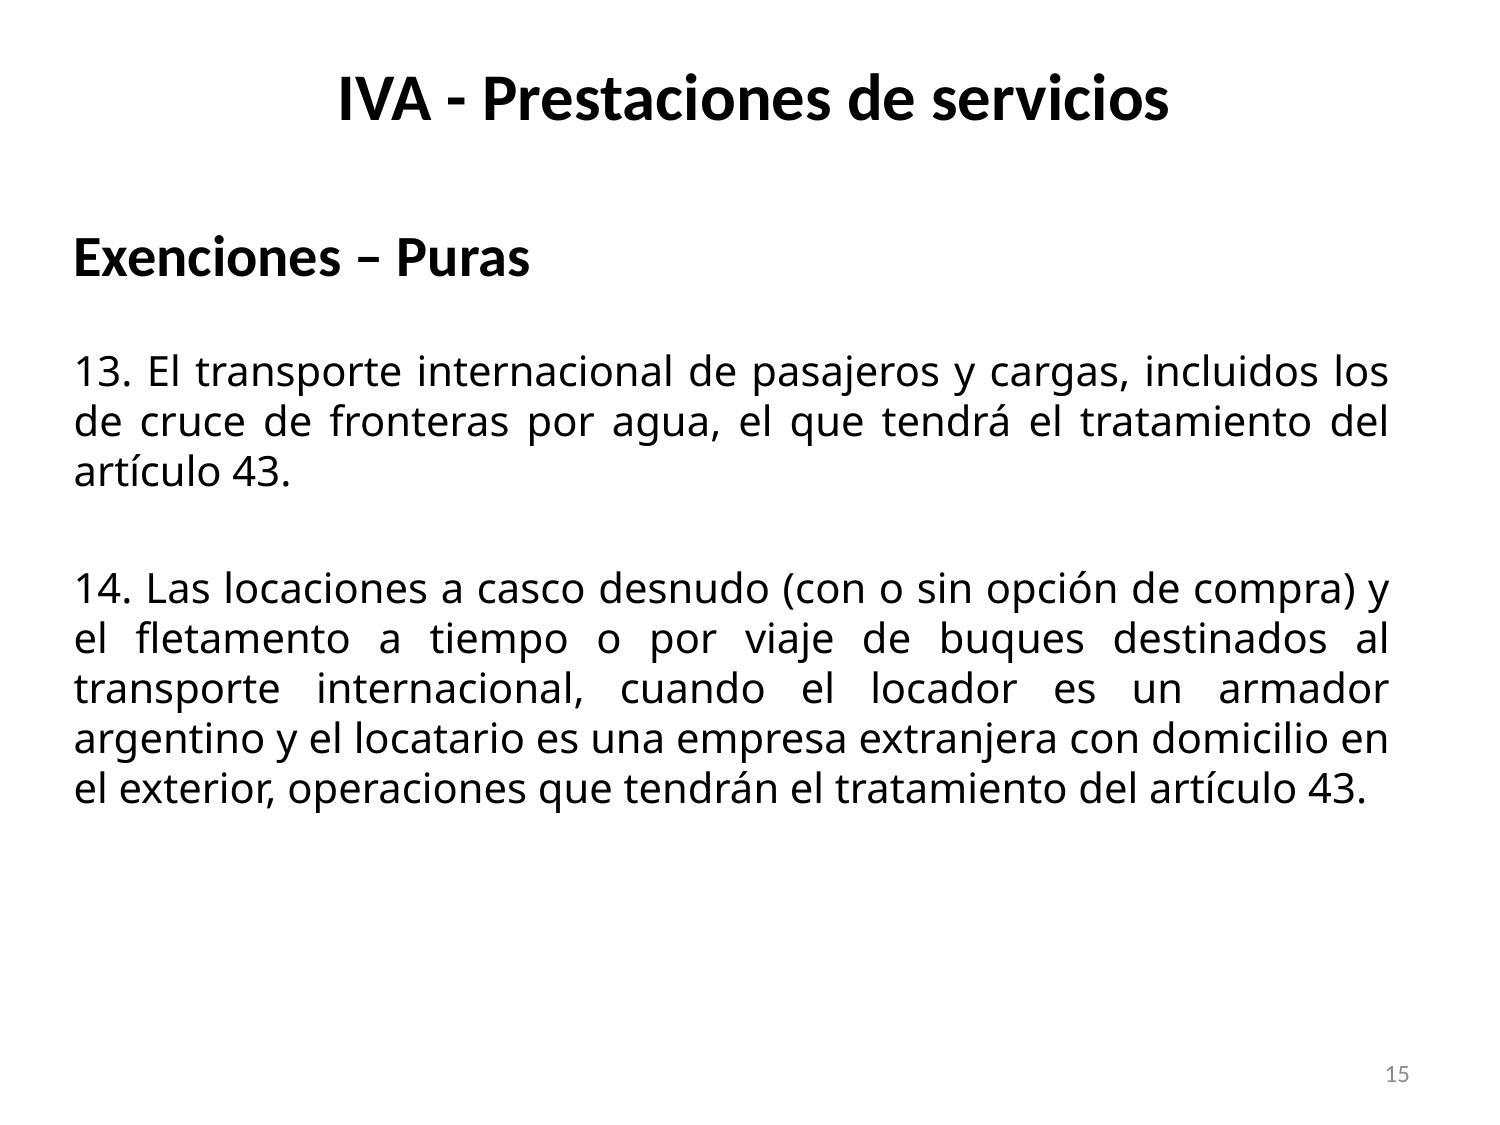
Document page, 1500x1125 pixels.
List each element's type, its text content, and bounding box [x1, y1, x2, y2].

list Exenciones – Puras 13. El transporte internacional de pasajeros y cargas, incluidos los de cruce de fronteras por agua, el que tendrá el tratamiento del artículo 43. 14. Las locaciones a casco desnudo (con o sin opción de compra) y el fletamento a tiempo o por viaje de buques destinados al transporte internacional, cuando el locador es un armador argentino y el locatario es una empresa extranjera con domicilio en el exterior, operaciones que tendrán el tratamiento del artículo 43. [58, 210, 1406, 979]
title IVA - Prestaciones de servicios [117, 0, 1393, 188]
slide_number 15 [1074, 1042, 1425, 1103]
